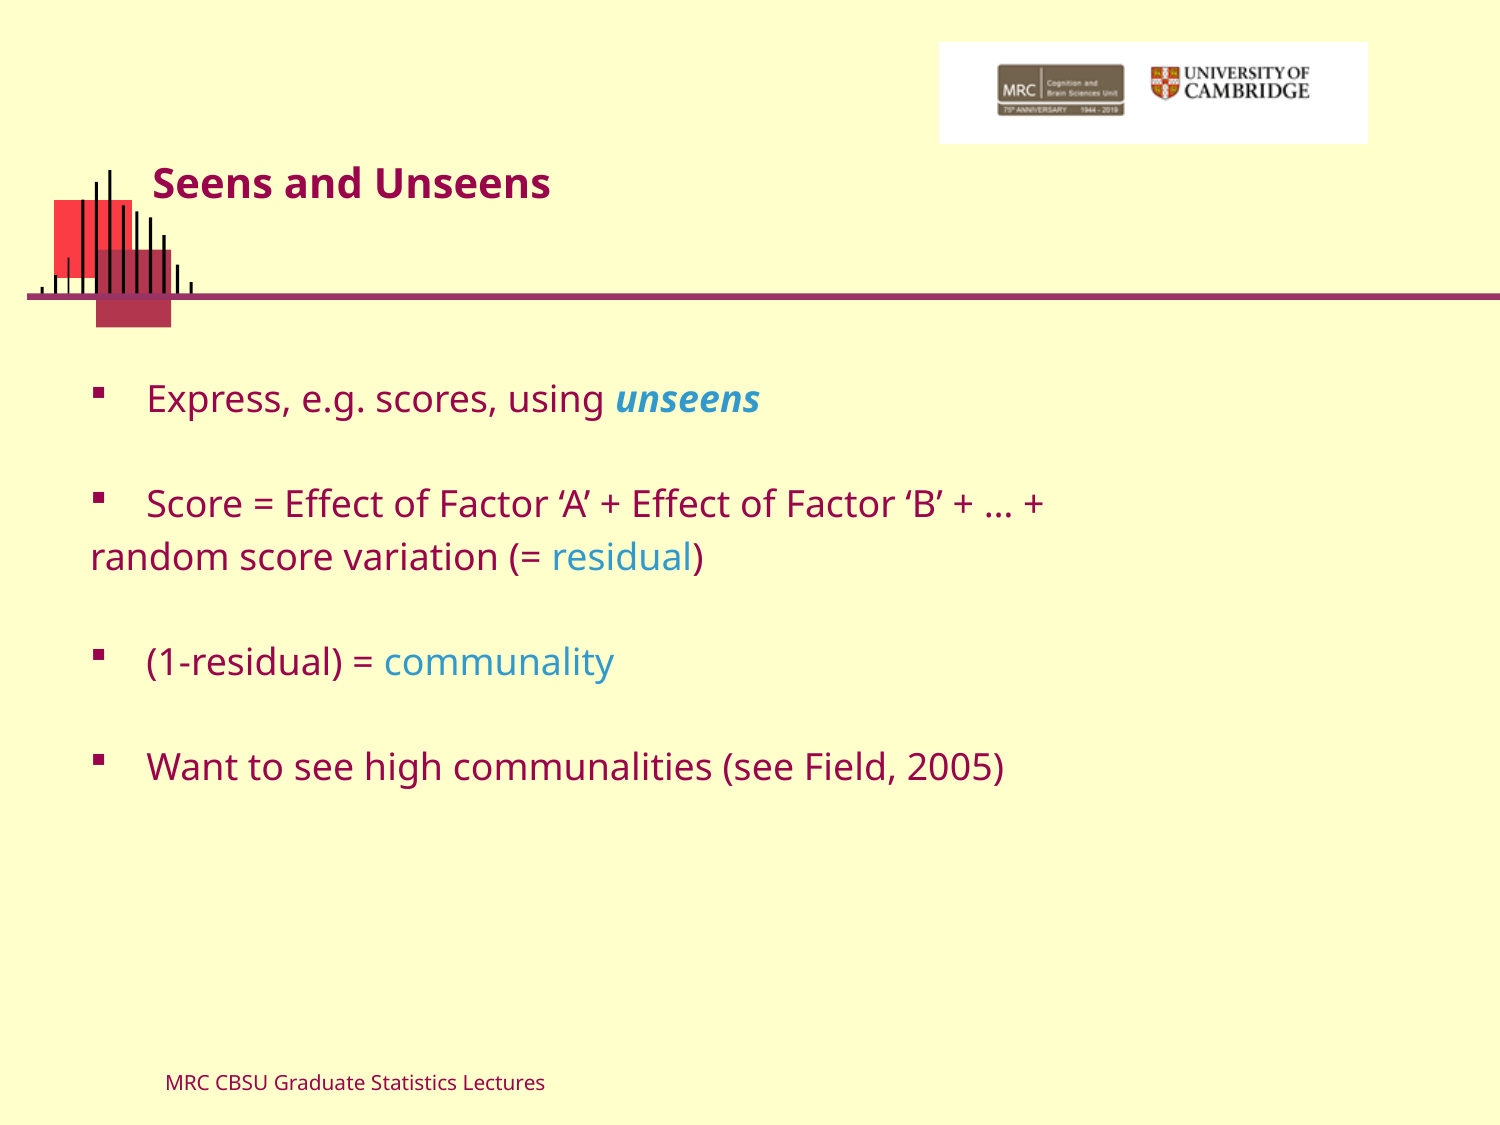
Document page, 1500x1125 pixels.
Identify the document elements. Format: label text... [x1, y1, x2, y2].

footer MRC CBSU Graduate Statistics Lectures [149, 1062, 988, 1101]
list Express, e.g. scores, using unseens Score = Effect of Factor ‘A’ + Effect of Factor ‘B’ + … + random score variation (= residual) (1-residual) = communality Want to see high communalities (see Field, 2005) [75, 262, 1425, 1038]
picture [939, 42, 1368, 144]
title Seens and Unseens [137, 137, 988, 233]
